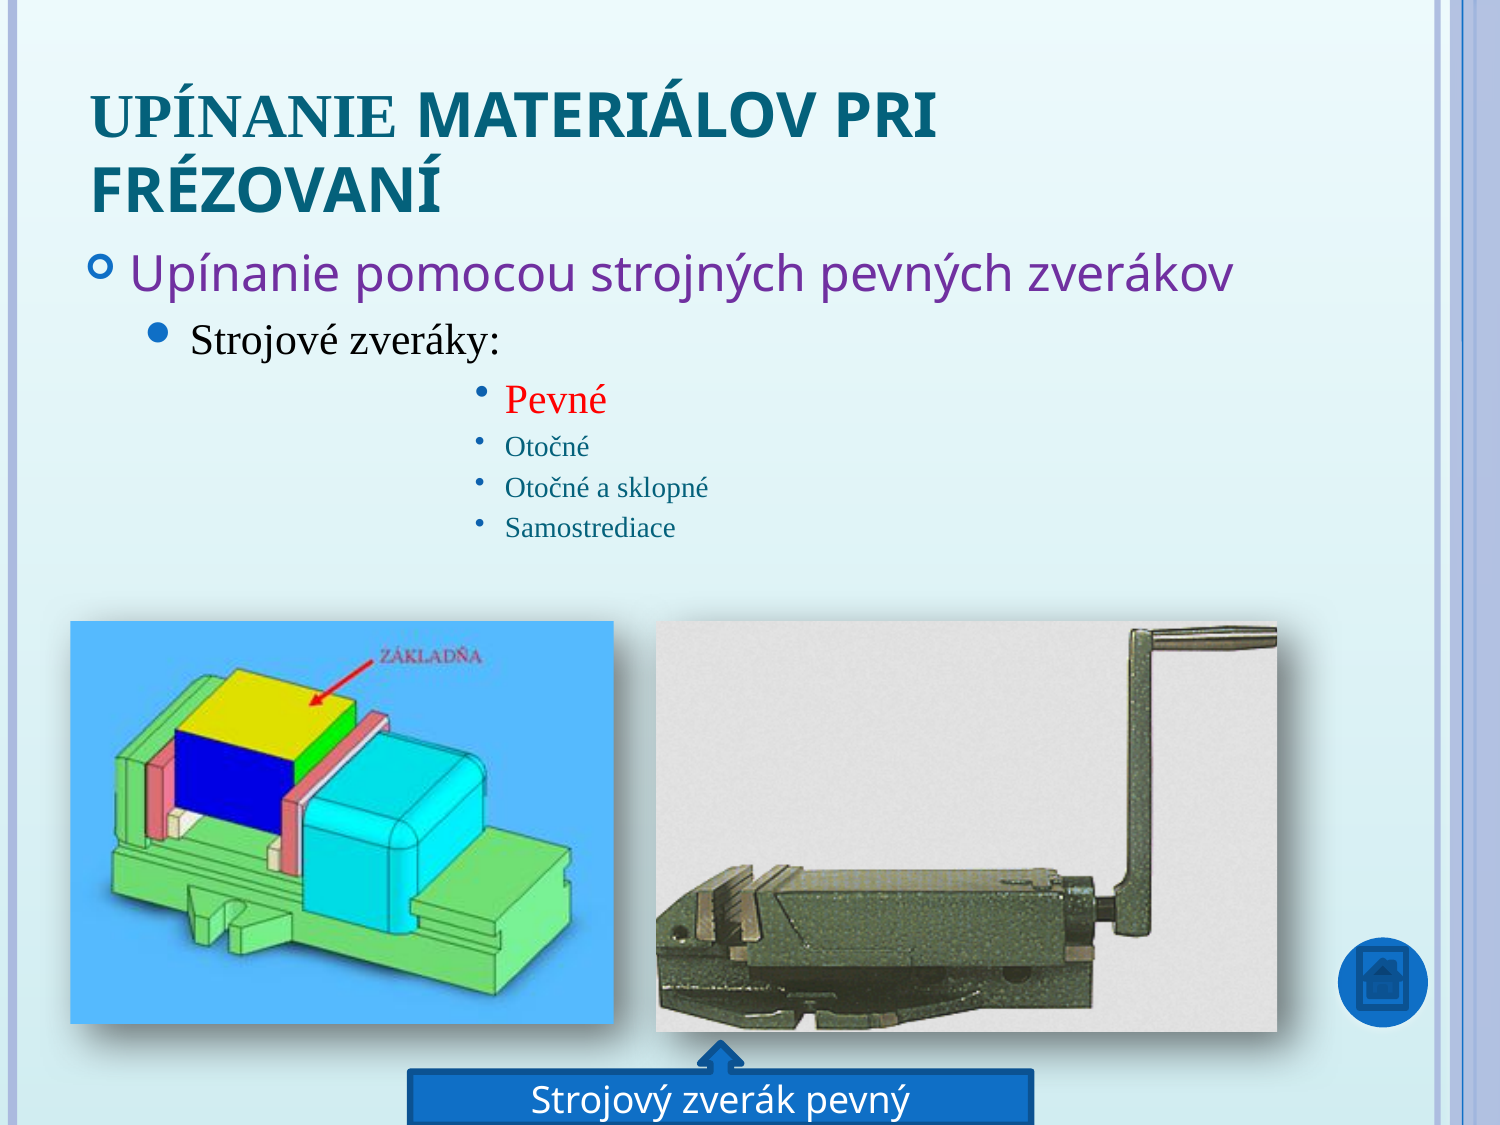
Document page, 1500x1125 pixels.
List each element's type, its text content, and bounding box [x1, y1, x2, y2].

picture [69, 620, 614, 1025]
title Upínanie materiálov pri frézovaní [75, 45, 1300, 233]
text_box [1356, 946, 1409, 1011]
picture [655, 620, 1278, 1032]
text_box Strojový zverák pevný [406, 1041, 1035, 1125]
list Upínanie pomocou strojných pevných zverákov Strojové zveráky: Pevné Otočné Otočné a sklopné Samostrediace [70, 234, 1296, 619]
